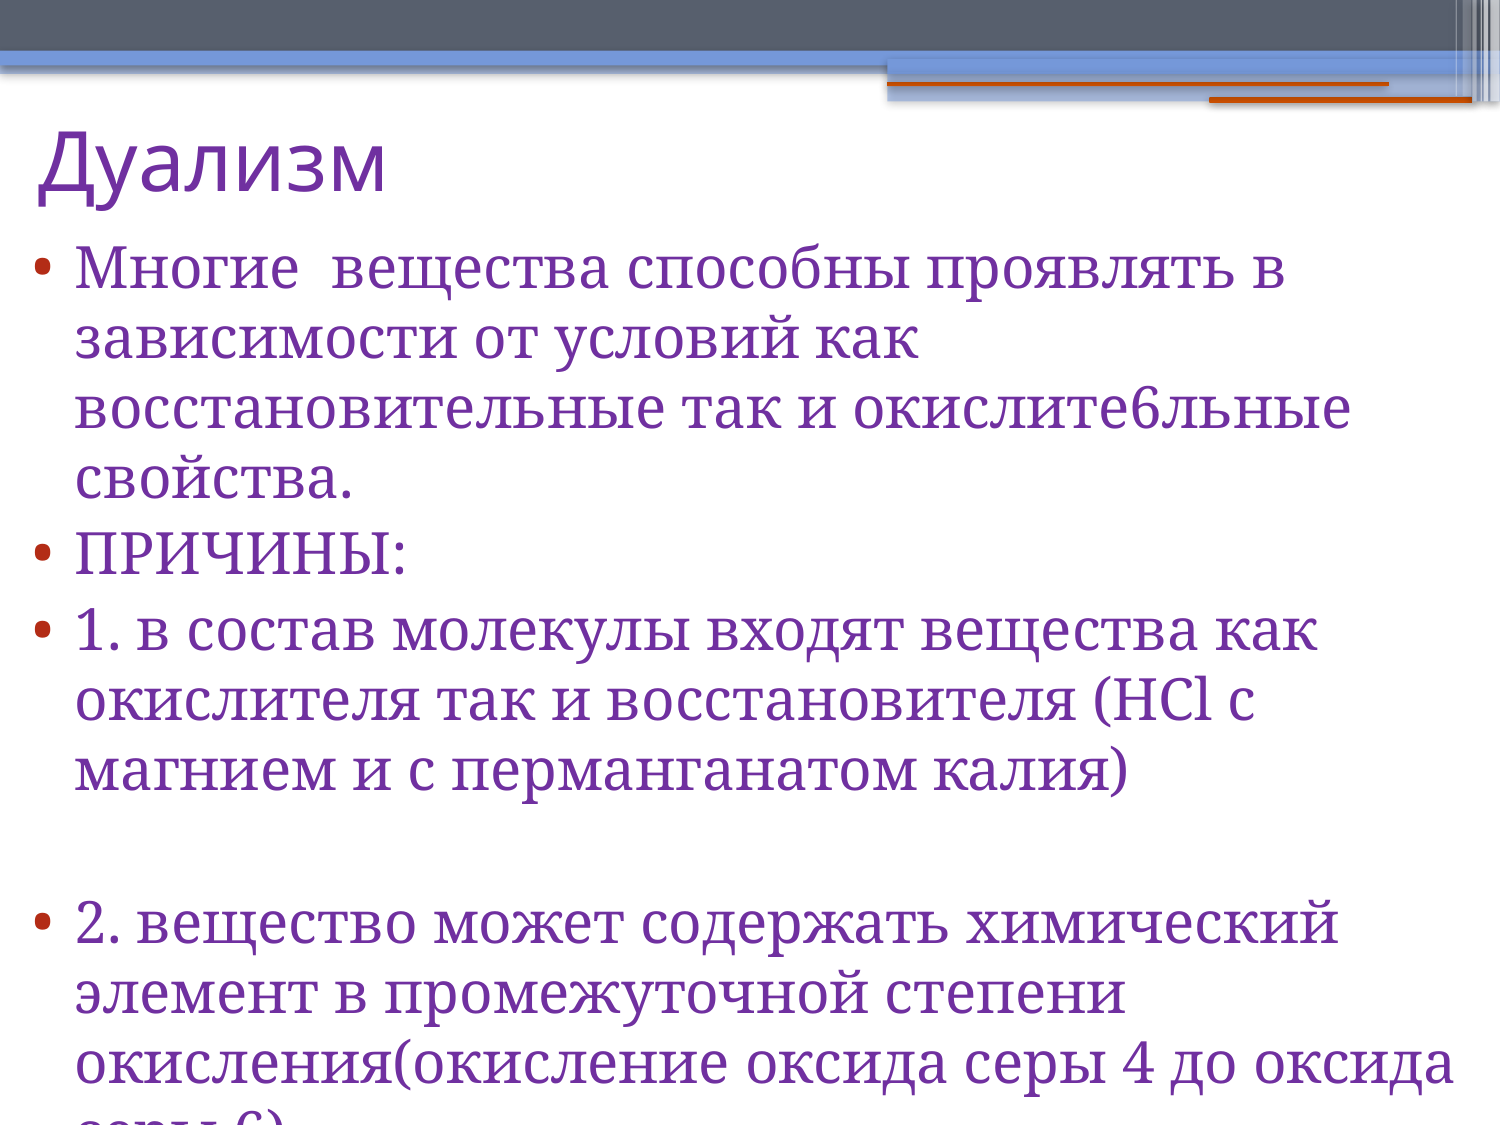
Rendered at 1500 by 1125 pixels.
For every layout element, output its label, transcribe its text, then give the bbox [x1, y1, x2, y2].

text_box Многие вещества способны проявлять в зависимости от условий как восстановительные так и окислите6льные свойства. ПРИЧИНЫ: 1. в состав молекулы входят вещества как окислителя так и восстановителя (HCl с магнием и с перманганатом калия) 2. вещество может содержать химический элемент в промежуточной степени окисления(окисление оксида серы 4 до оксида серы 6) НАПИШИТЕ УРАВНЕНИЯ ЭТИХ РЕАКЦИЙ [0, 222, 1500, 1125]
text_box Дуализм [23, 70, 1374, 222]
